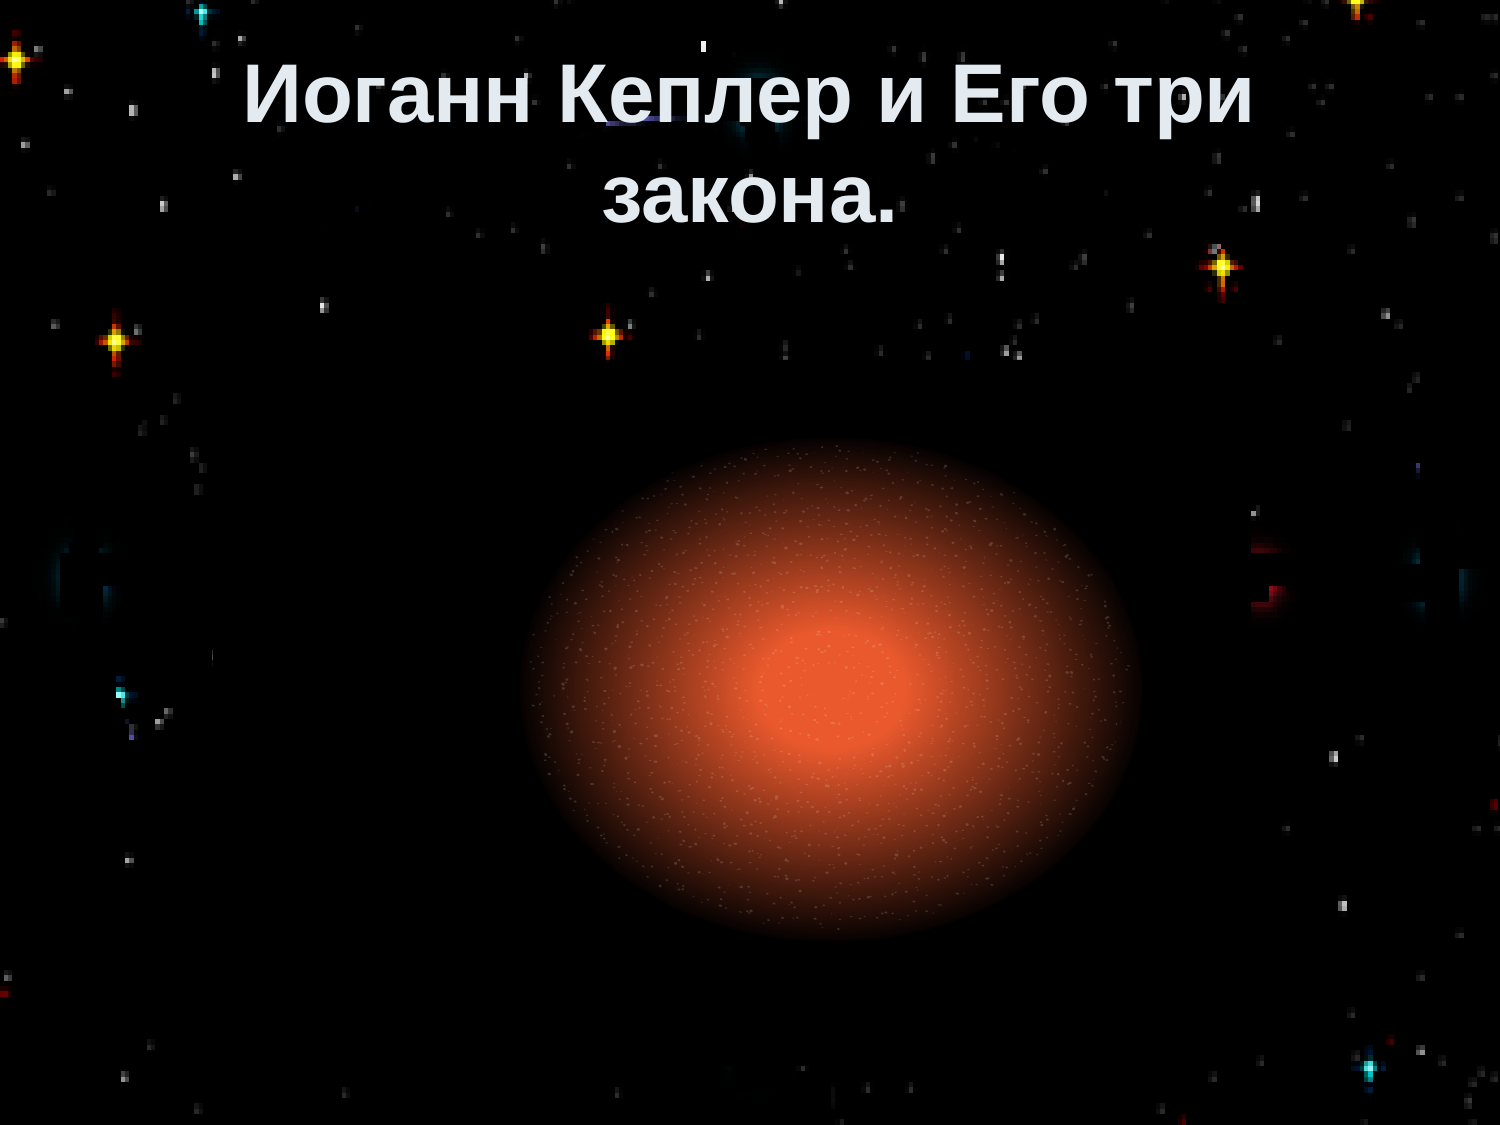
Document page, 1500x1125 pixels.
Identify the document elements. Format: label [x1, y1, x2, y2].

list [0, 0, 1500, 1125]
text_box [194, 349, 1282, 1046]
